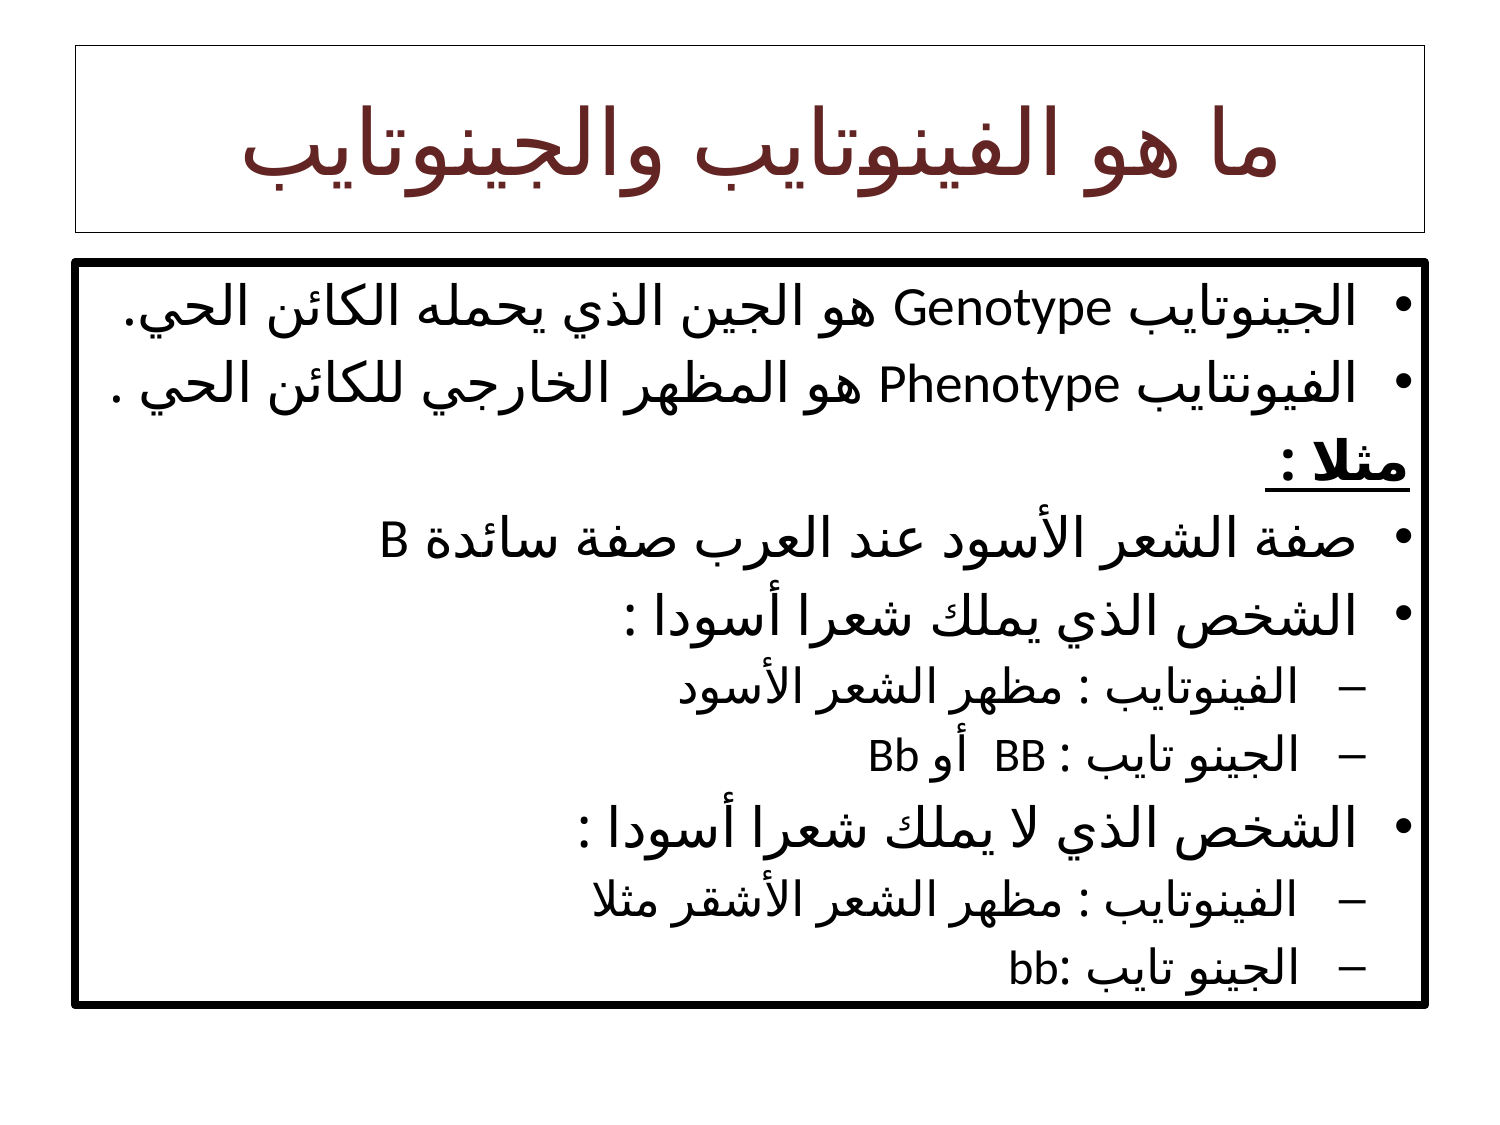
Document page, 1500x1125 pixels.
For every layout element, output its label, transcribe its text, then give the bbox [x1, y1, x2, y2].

list الجينوتايب Genotype هو الجين الذي يحمله الكائن الحي. الفيونتايب Phenotype هو المظهر الخارجي للكائن الحي . مثلا : صفة الشعر الأسود عند العرب صفة سائدة B الشخص الذي يملك شعرا أسودا : الفينوتايب : مظهر الشعر الأسود الجينو تايب : BB أو Bb الشخص الذي لا يملك شعرا أسودا : الفينوتايب : مظهر الشعر الأشقر مثلا الجينو تايب :bb [75, 262, 1425, 1005]
title ما هو الفينوتايب والجينوتايب [75, 45, 1425, 233]
